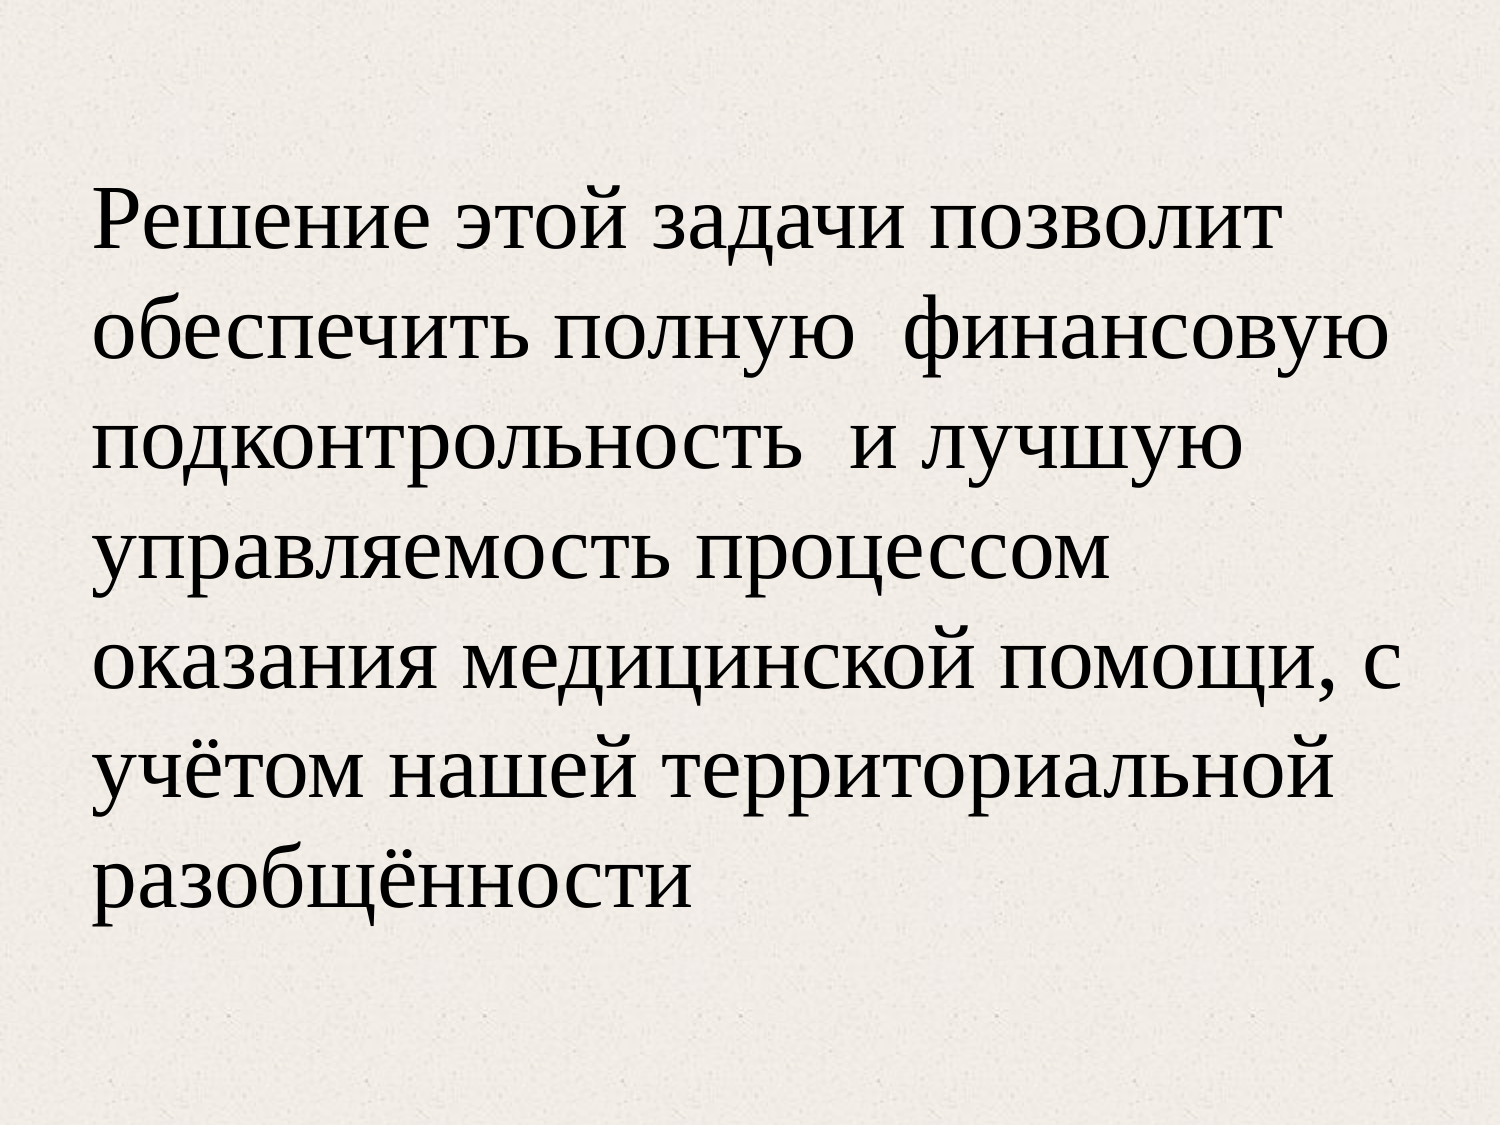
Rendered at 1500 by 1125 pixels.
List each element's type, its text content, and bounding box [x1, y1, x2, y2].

list Решение этой задачи позволит обеспечить полную финансовую подконтрольность и лучшую управляемость процессом оказания медицинской помощи, с учётом нашей территориальной разобщённости [76, 148, 1426, 1006]
